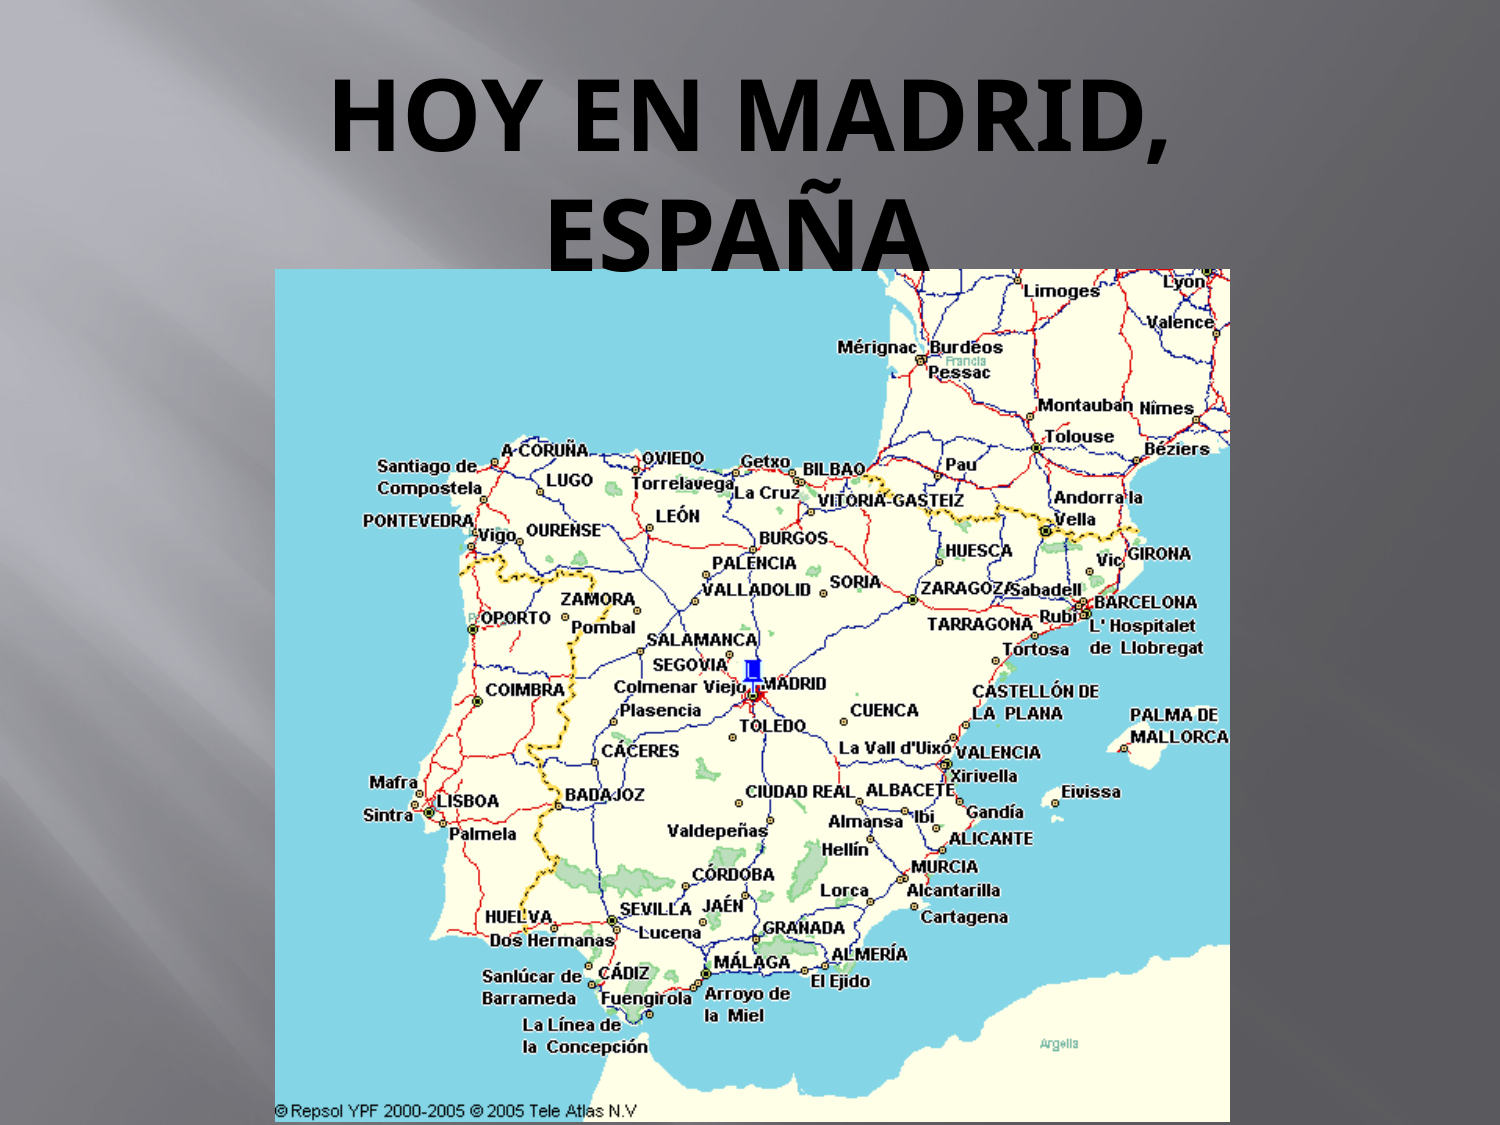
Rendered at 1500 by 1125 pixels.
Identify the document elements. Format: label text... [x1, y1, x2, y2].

picture [275, 269, 1230, 1122]
title Hoy en Madrid, España [112, 50, 1388, 292]
